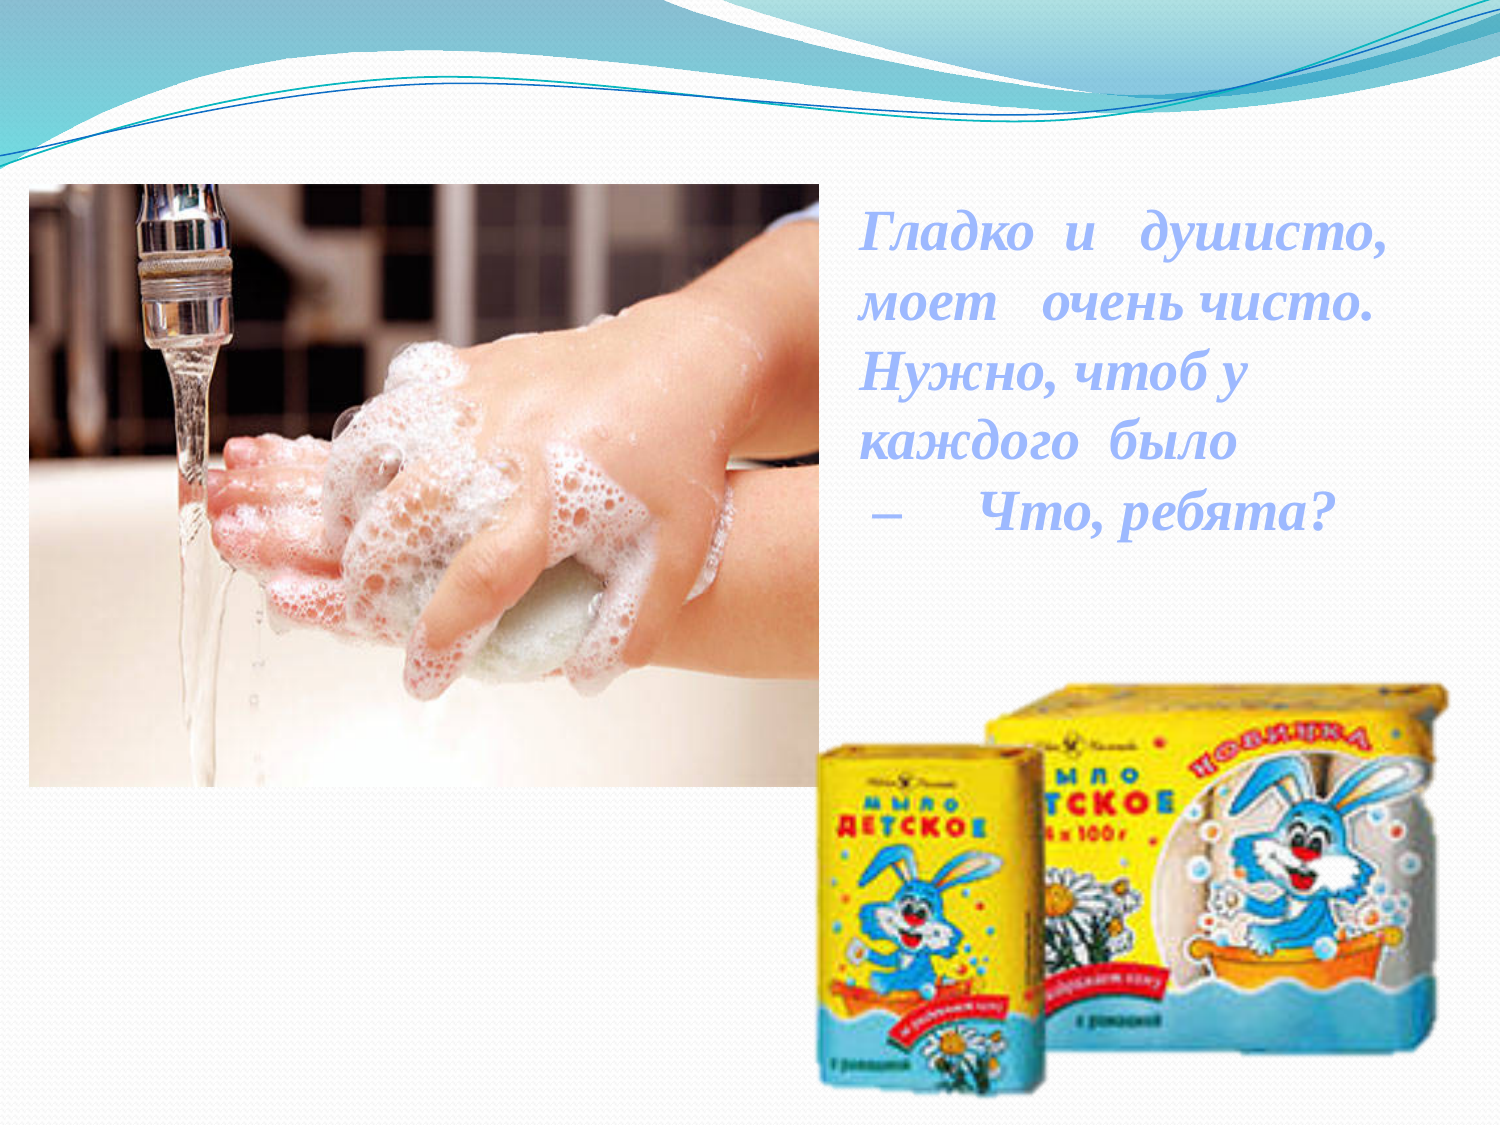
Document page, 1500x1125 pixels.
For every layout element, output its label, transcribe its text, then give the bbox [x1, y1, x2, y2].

text_box Гладко и душисто, моет очень чисто. Нужно, чтоб у каждого было – Что, ребята? [844, 184, 1483, 620]
picture [29, 184, 1500, 1125]
